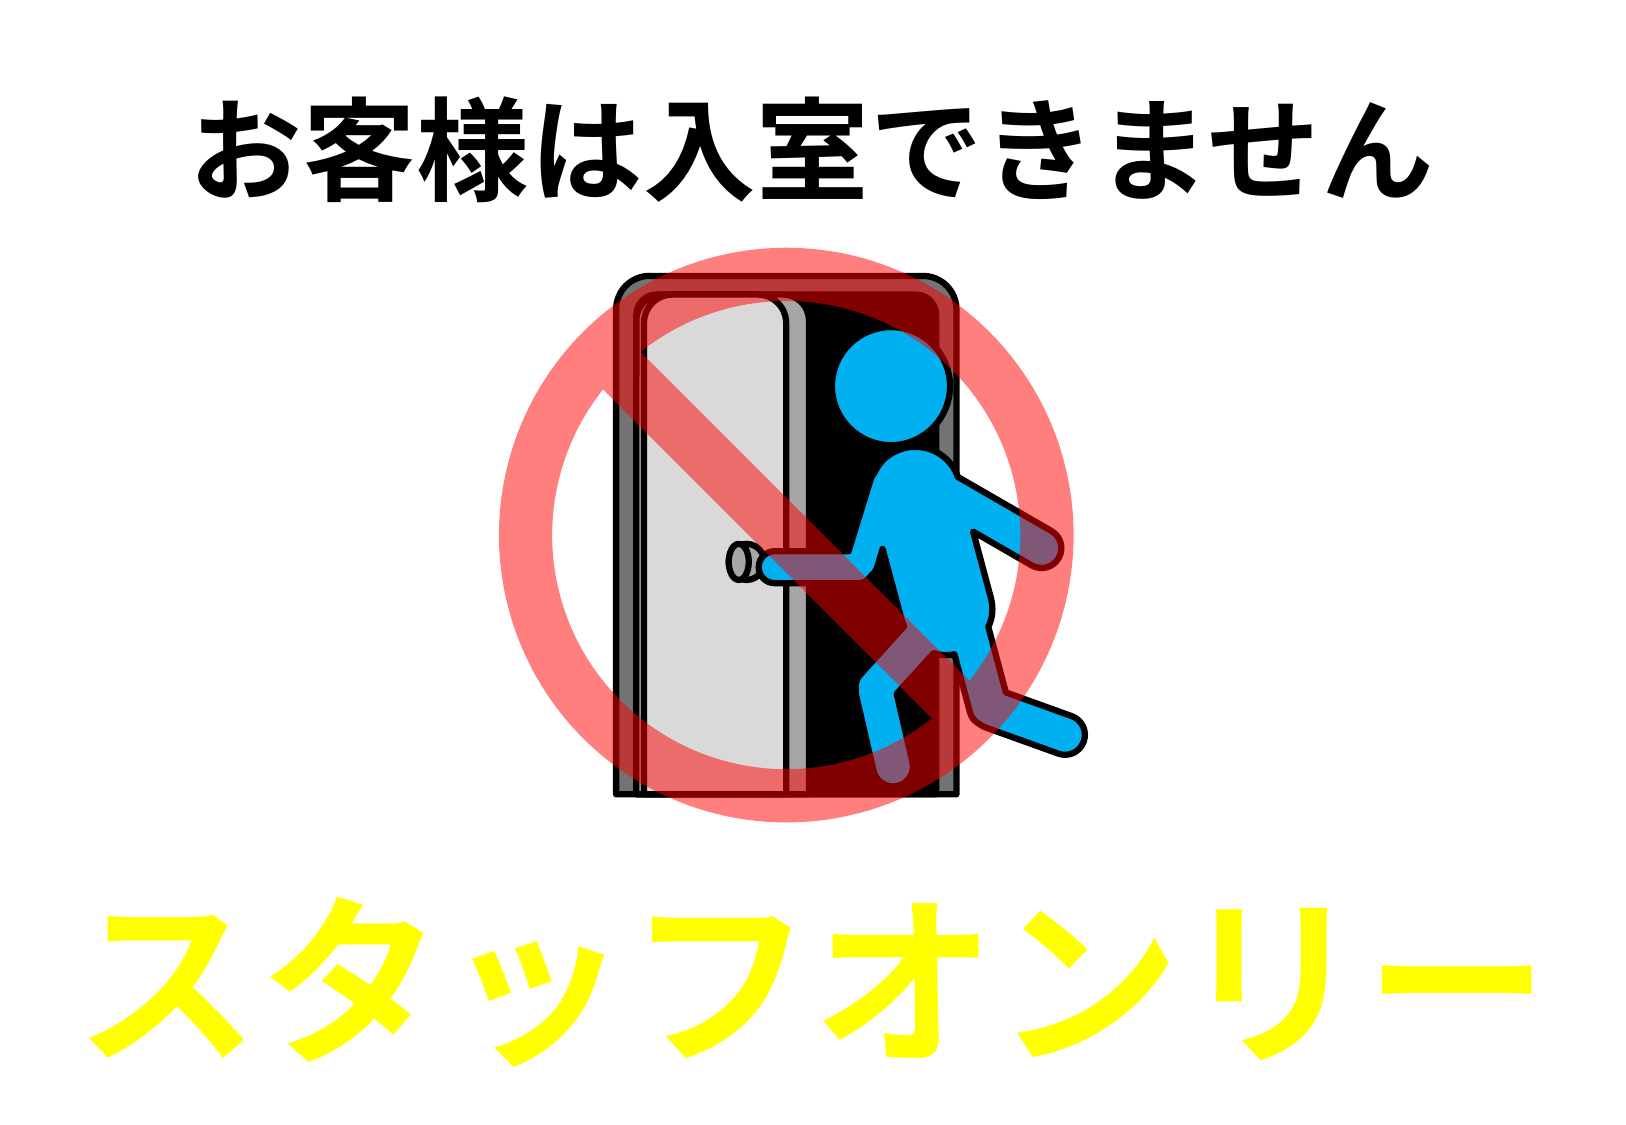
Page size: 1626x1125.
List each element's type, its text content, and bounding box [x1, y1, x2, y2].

text_box スタッフオンリー [0, 859, 1625, 1094]
text_box お客様は入室できません [0, 73, 1625, 223]
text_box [498, 247, 1086, 823]
